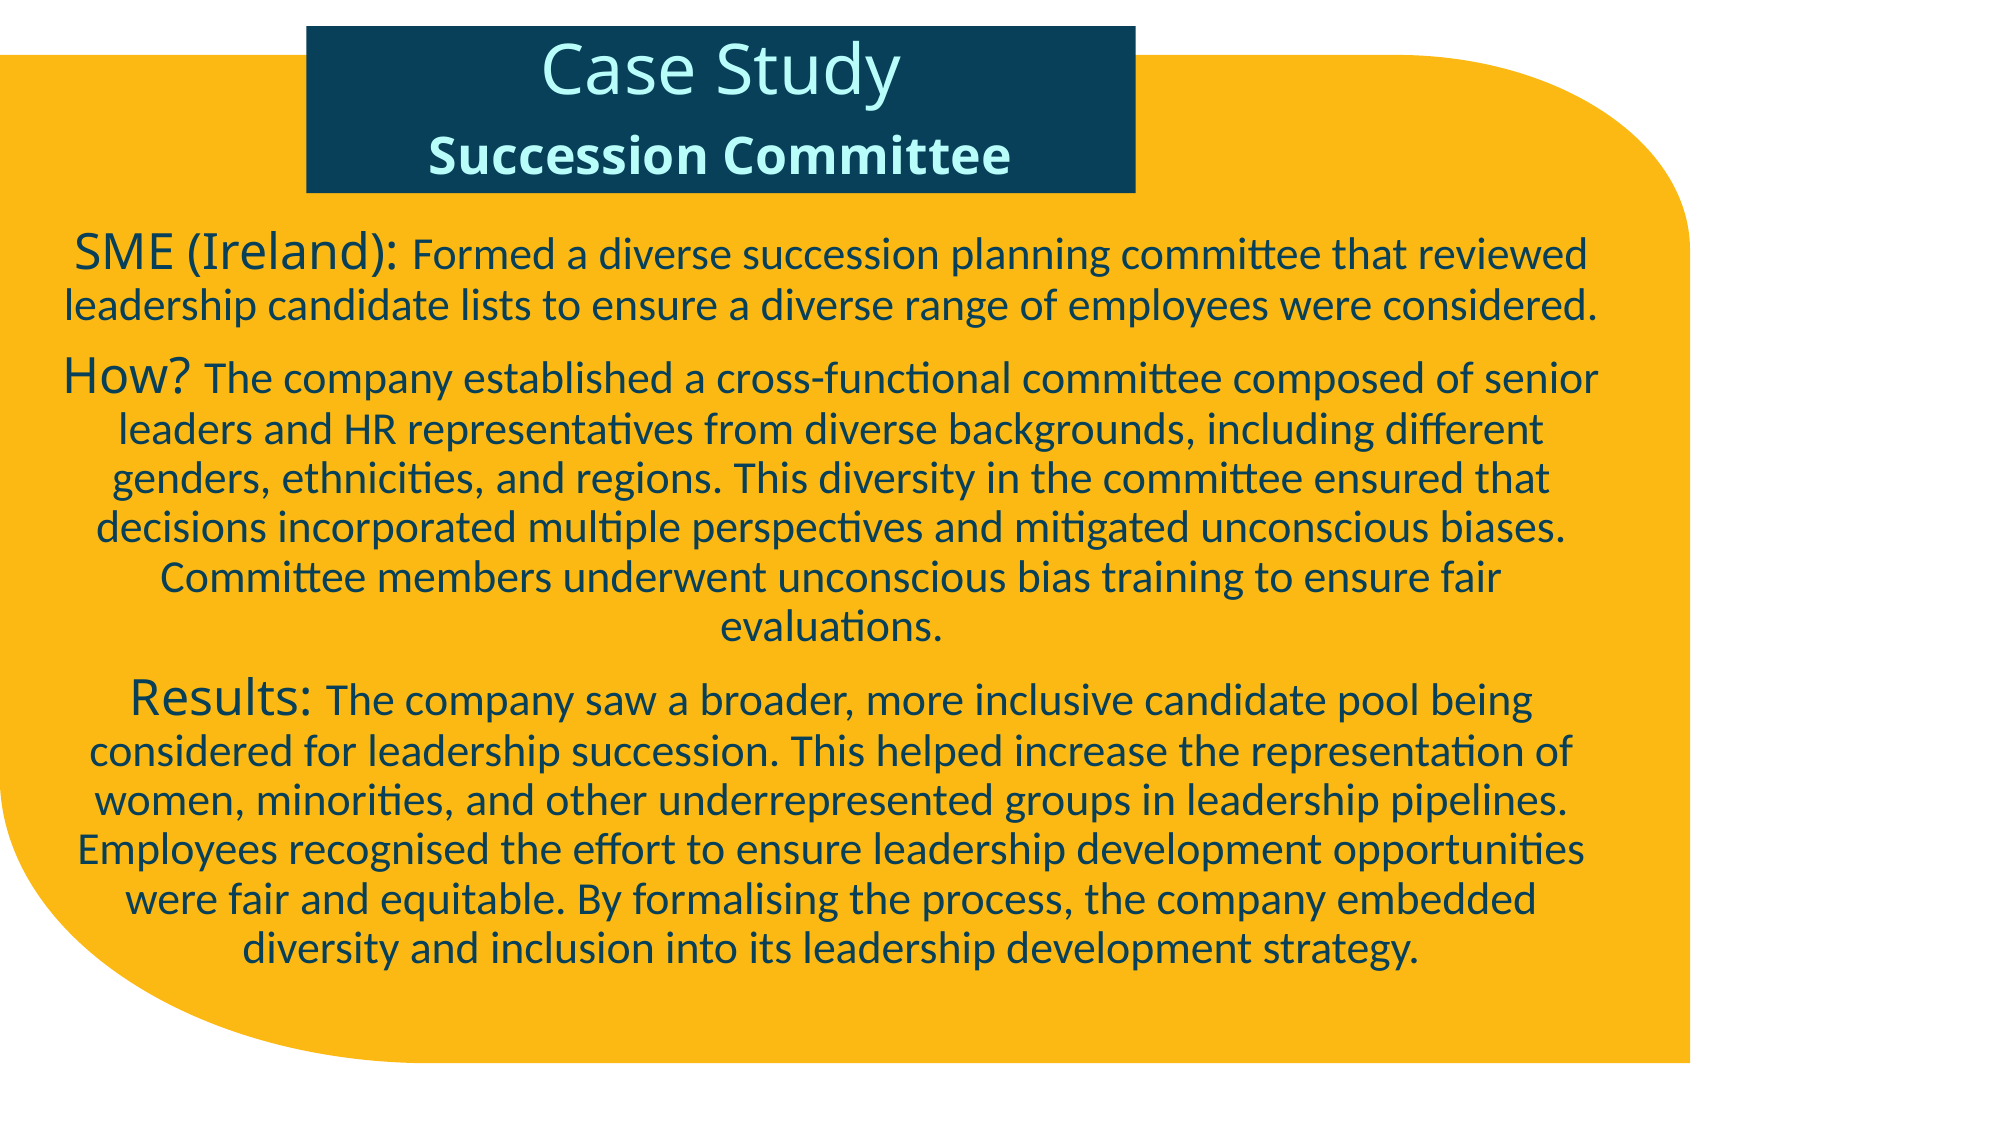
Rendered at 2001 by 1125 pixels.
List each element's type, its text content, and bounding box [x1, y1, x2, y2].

text_box Case Study Succession Committee [306, 26, 1136, 194]
text_box SME (Ireland): Formed a diverse succession planning committee that reviewed leadership candidate lists to ensure a diverse range of employees were considered. How? The company established a cross-functional committee composed of senior leaders and HR representatives from diverse backgrounds, including different genders, ethnicities, and regions. This diversity in the committee ensured that decisions incorporated multiple perspectives and mitigated unconscious biases. Committee members underwent unconscious bias training to ensure fair evaluations. Results: The company saw a broader, more inclusive candidate pool being considered for leadership succession. This helped increase the representation of women, minorities, and other underrepresented groups in leadership pipelines. Employees recognised the effort to ensure leadership development opportunities were fair and equitable. By formalising the process, the company embedded diversity and inclusion into its leadership development strategy. [41, 383, 1623, 817]
